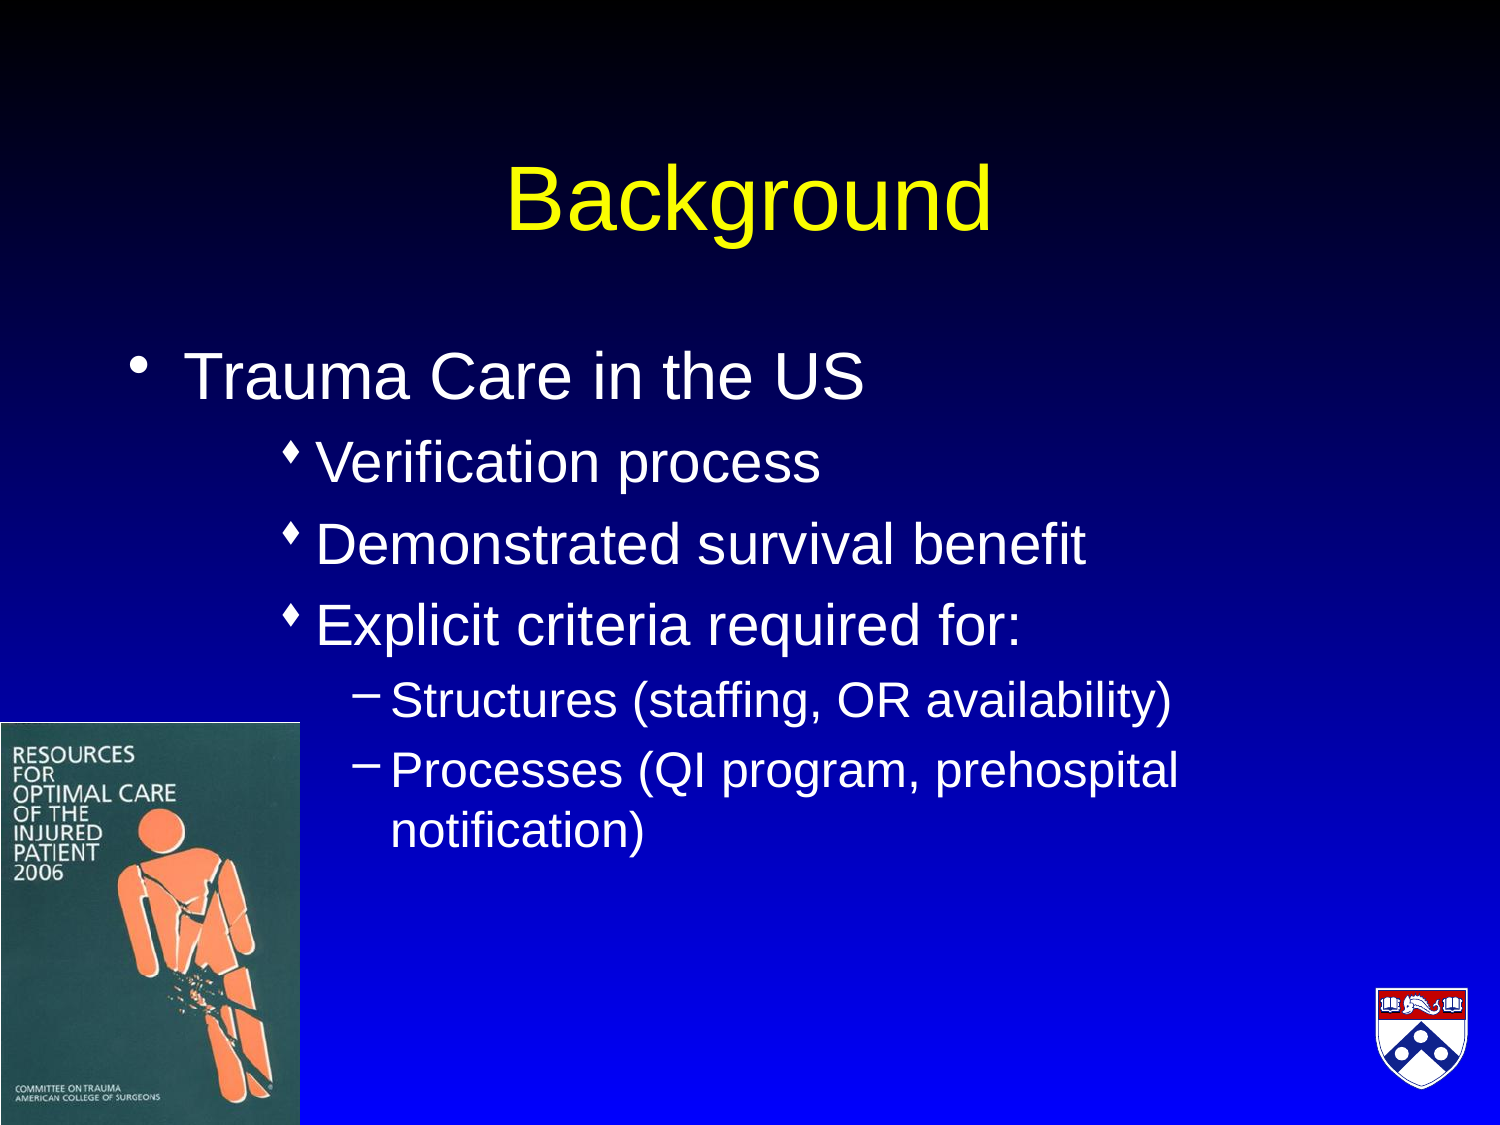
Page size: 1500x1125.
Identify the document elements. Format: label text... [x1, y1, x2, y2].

picture [0, 722, 301, 1125]
list Trauma Care in the US Verification process Demonstrated survival benefit Explicit criteria required for: Structures (staffing, OR availability) Processes (QI program, prehospital notification) [112, 324, 1388, 1001]
title Background [112, 99, 1388, 288]
